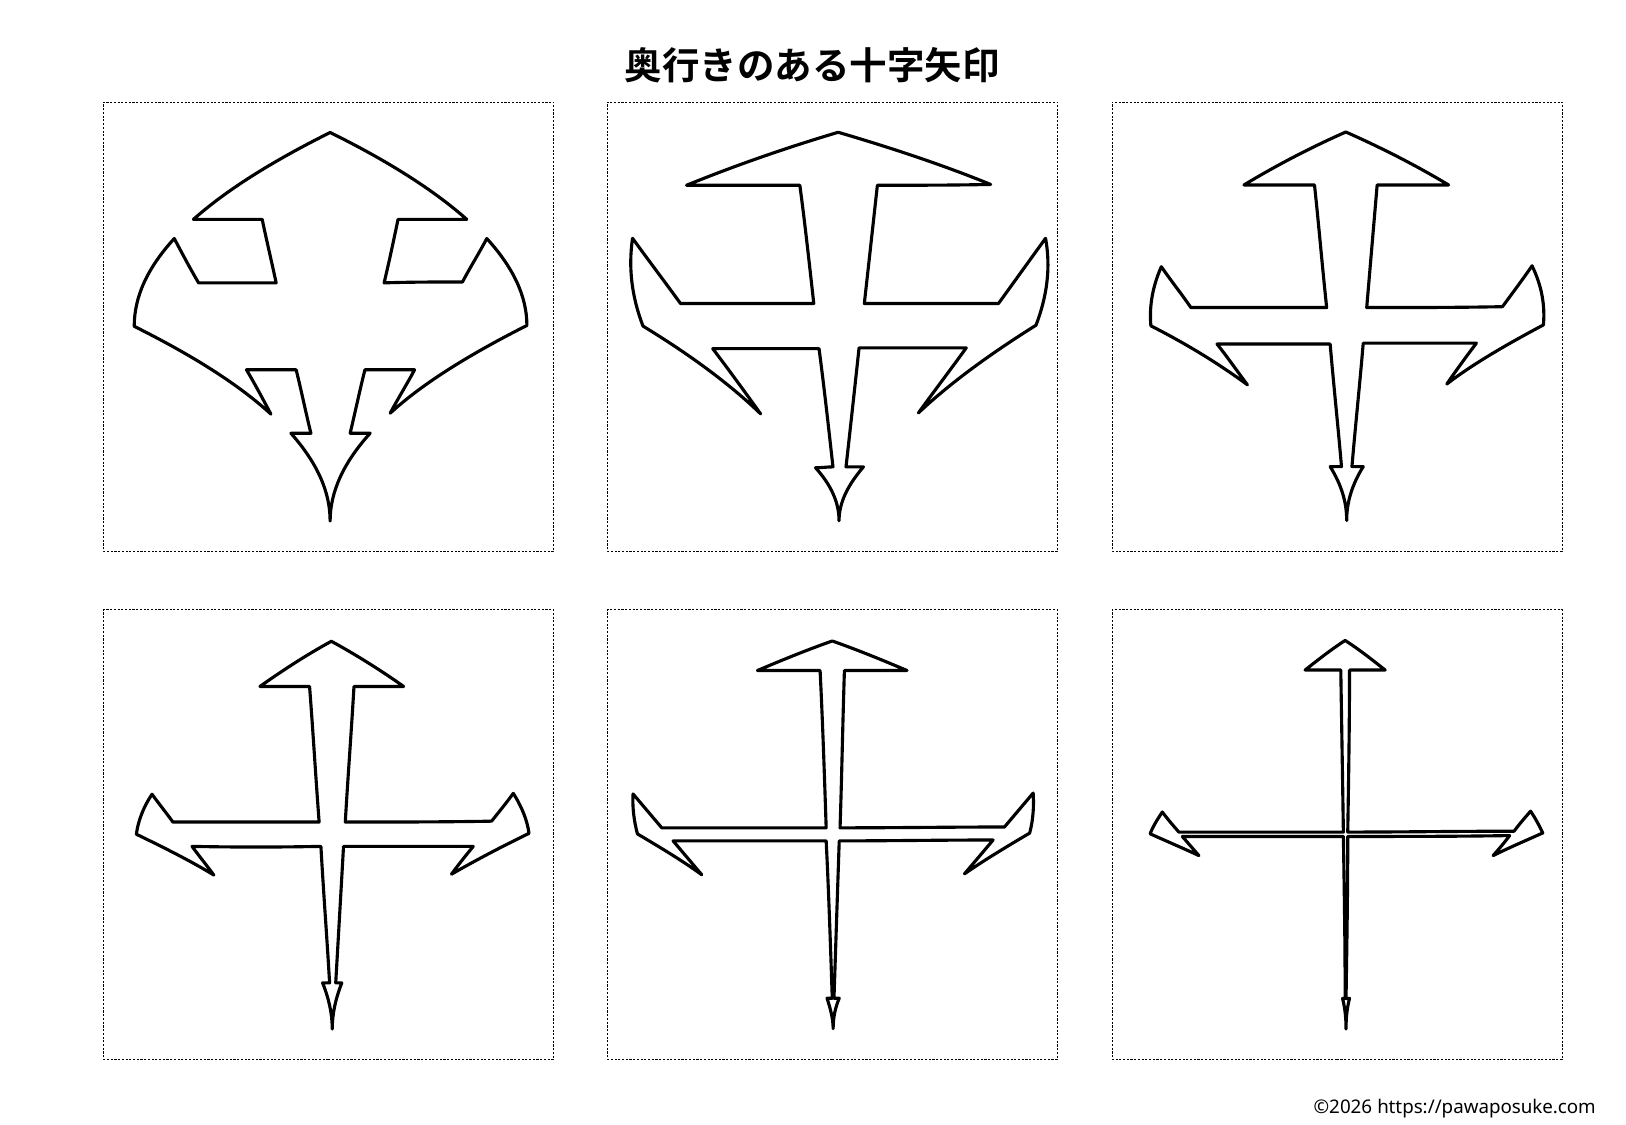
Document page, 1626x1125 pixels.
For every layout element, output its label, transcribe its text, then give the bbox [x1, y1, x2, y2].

text_box [630, 132, 1048, 521]
text_box [632, 640, 1034, 1029]
text_box [136, 641, 530, 1029]
text_box [1150, 640, 1543, 1029]
text_box [134, 132, 527, 522]
text_box 奥行きのある十字矢印 [610, 34, 1015, 95]
text_box [1150, 131, 1544, 521]
